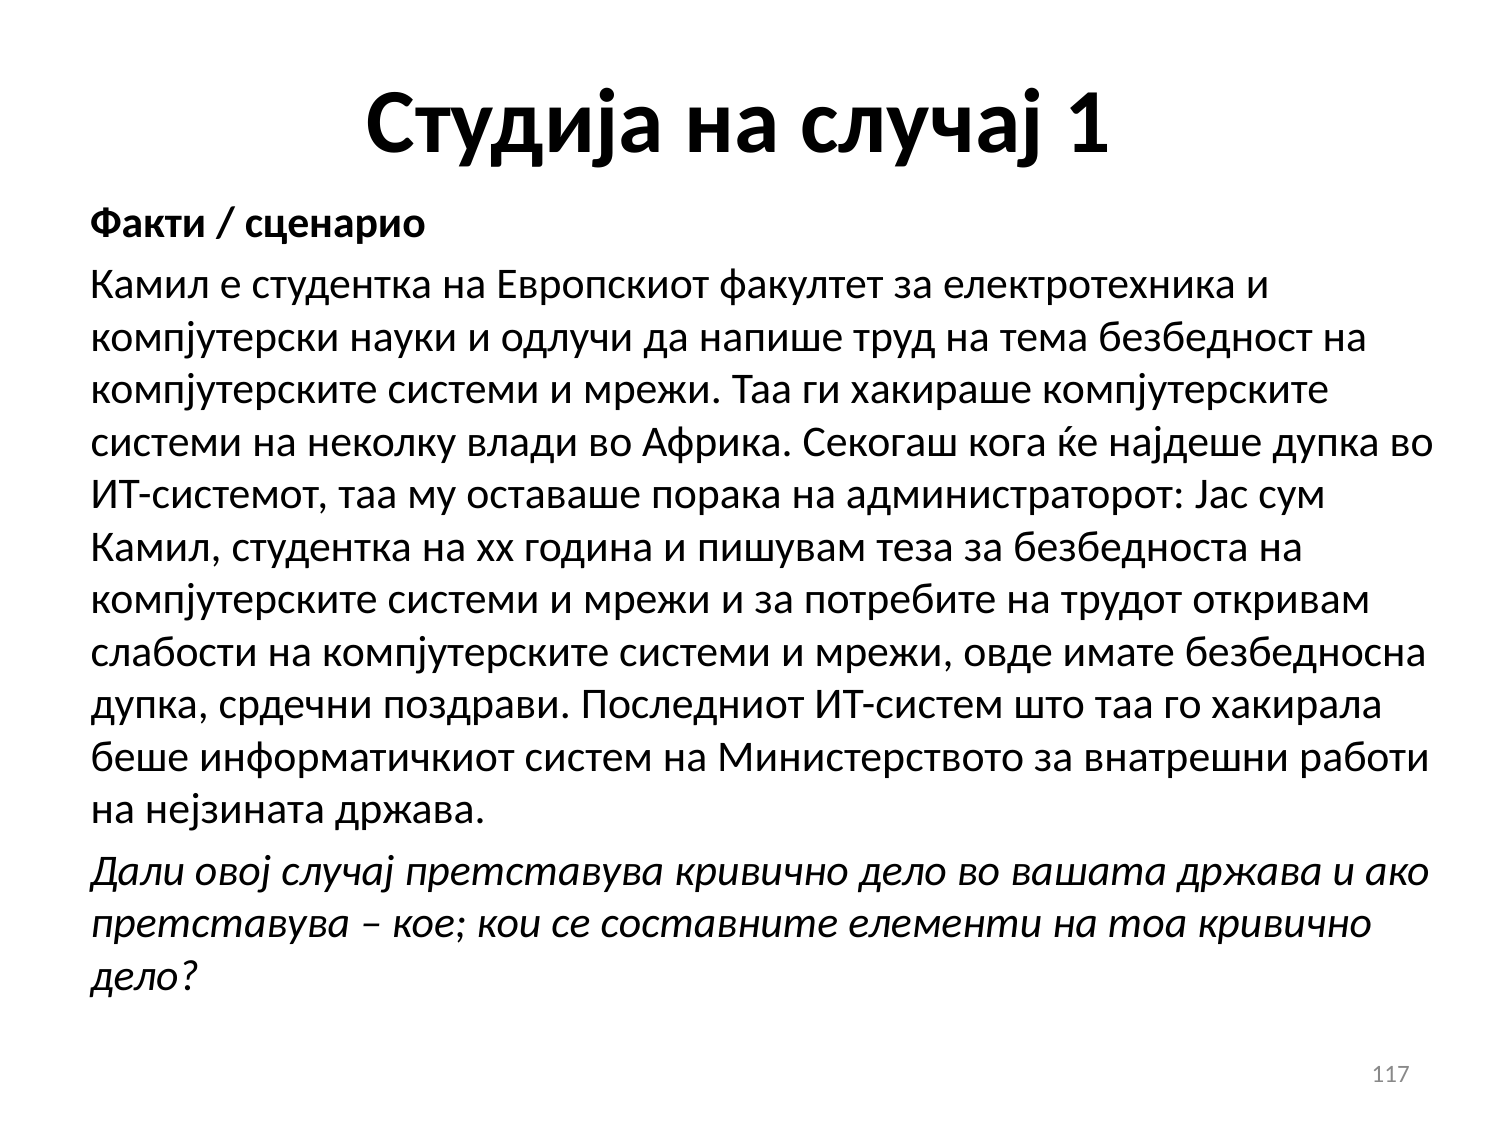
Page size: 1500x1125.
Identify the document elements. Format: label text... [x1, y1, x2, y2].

list Факти / сценарио Камил е студентка на Европскиот факултет за електротехника и компјутерски науки и одлучи да напише труд на тема безбедност на компјутерските системи и мрежи. Таа ги хакираше компјутерските системи на неколку влади во Африка. Секогаш кога ќе најдеше дупка во ИТ-системот, таа му оставаше порака на администраторот: Јас сум Камил, студентка на хх година и пишувам теза за безбедноста на компјутерските системи и мрежи и за потребите на трудот откривам слабости на компјутерските системи и мрежи, овде имате безбедносна дупка, срдечни поздрави. Последниот ИТ-систем што таа го хакирала беше информатичкиот систем на Министерството за внатрешни работи на нејзината држава. Дали овој случај претставува кривично дело во вашата држава и ако претставува – кое; кои се составните елементи на тоа кривично дело? [75, 186, 1472, 1088]
slide_number 117 [1074, 1042, 1425, 1103]
title Студија на случај 1 [75, 45, 1425, 186]
